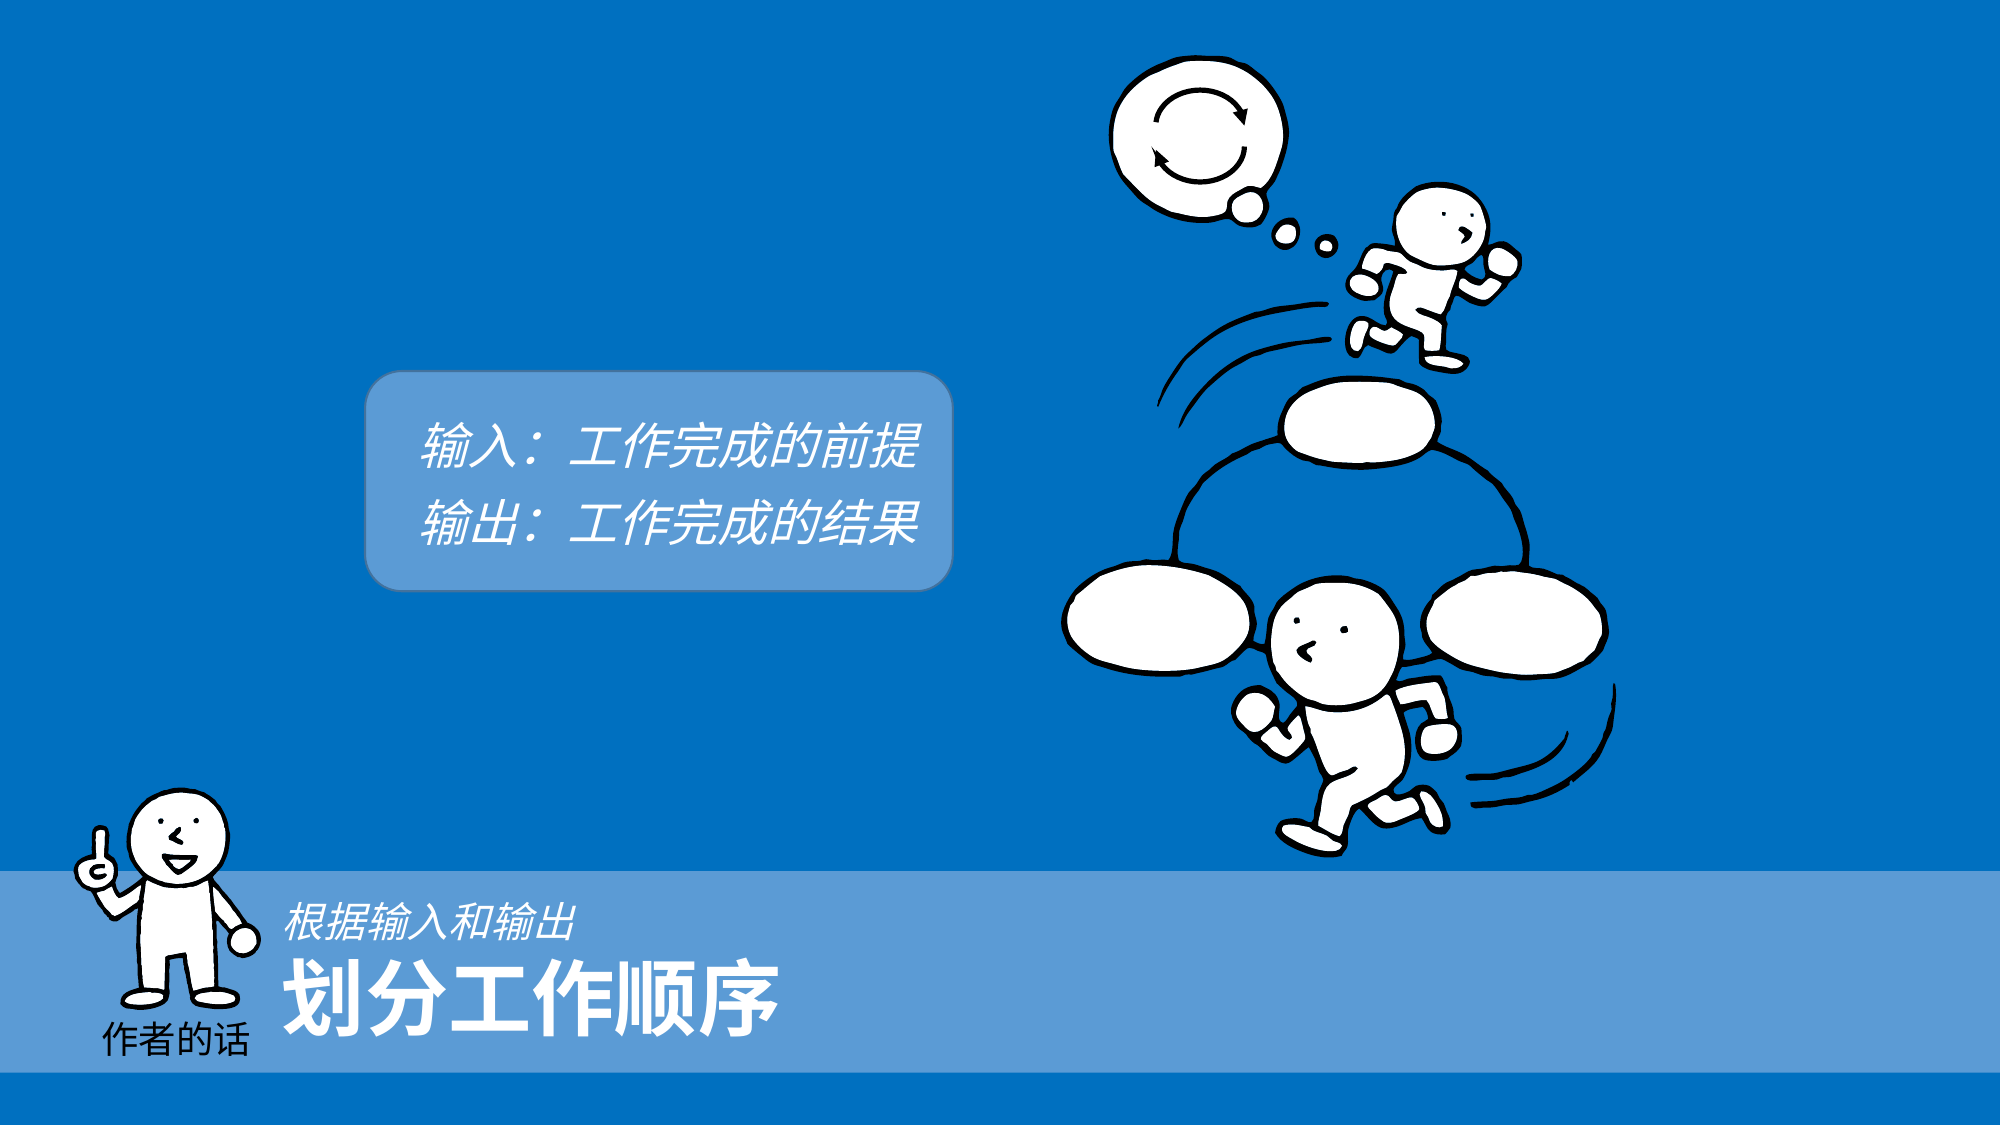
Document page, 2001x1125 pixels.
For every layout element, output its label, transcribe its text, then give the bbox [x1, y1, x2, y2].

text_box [1058, 17, 1638, 887]
text_box 输出：工作完成的结果 [402, 484, 933, 559]
text_box [0, 870, 2000, 1074]
text_box [363, 369, 954, 593]
text_box 根据输入和输出 划分工作顺序 [267, 888, 926, 1054]
text_box 作者的话 [86, 1008, 266, 1069]
text_box 输入：工作完成的前提 [402, 407, 933, 482]
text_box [73, 787, 263, 1011]
